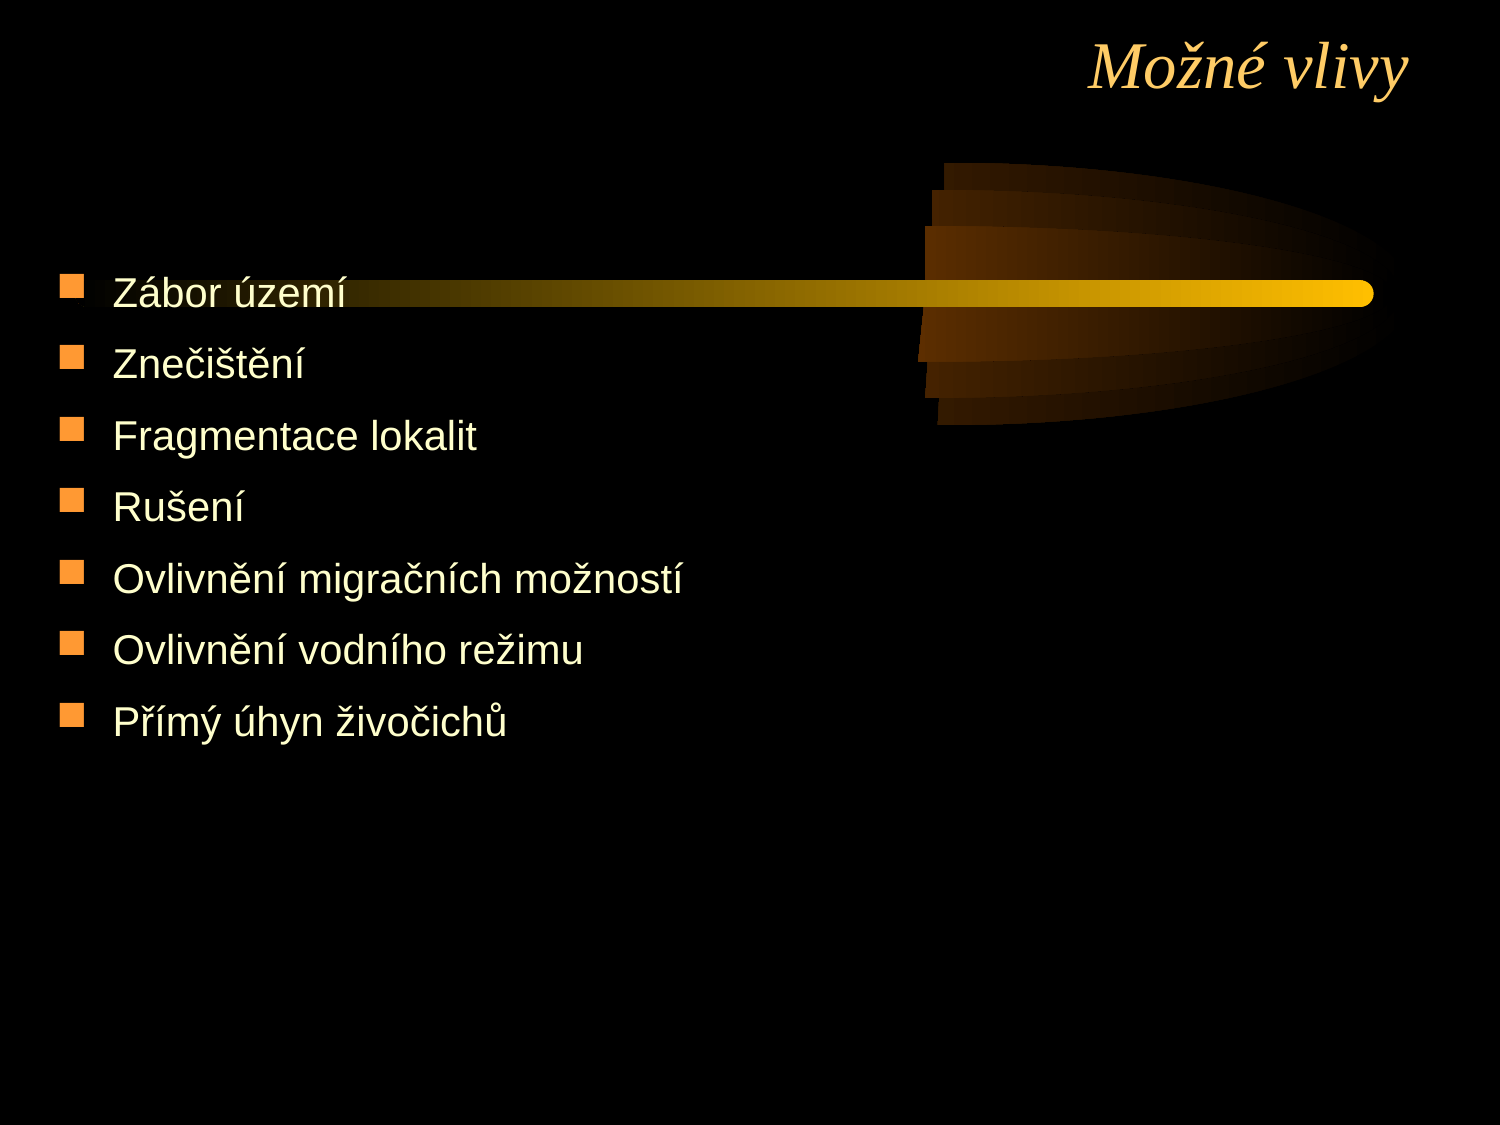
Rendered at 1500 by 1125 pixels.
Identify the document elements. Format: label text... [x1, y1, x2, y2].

list Zábor území Znečištění Fragmentace lokalit Rušení Ovlivnění migračních možností Ovlivnění vodního režimu Přímý úhyn živočichů [41, 262, 1425, 1005]
title Možné vlivy [75, 21, 1425, 138]
